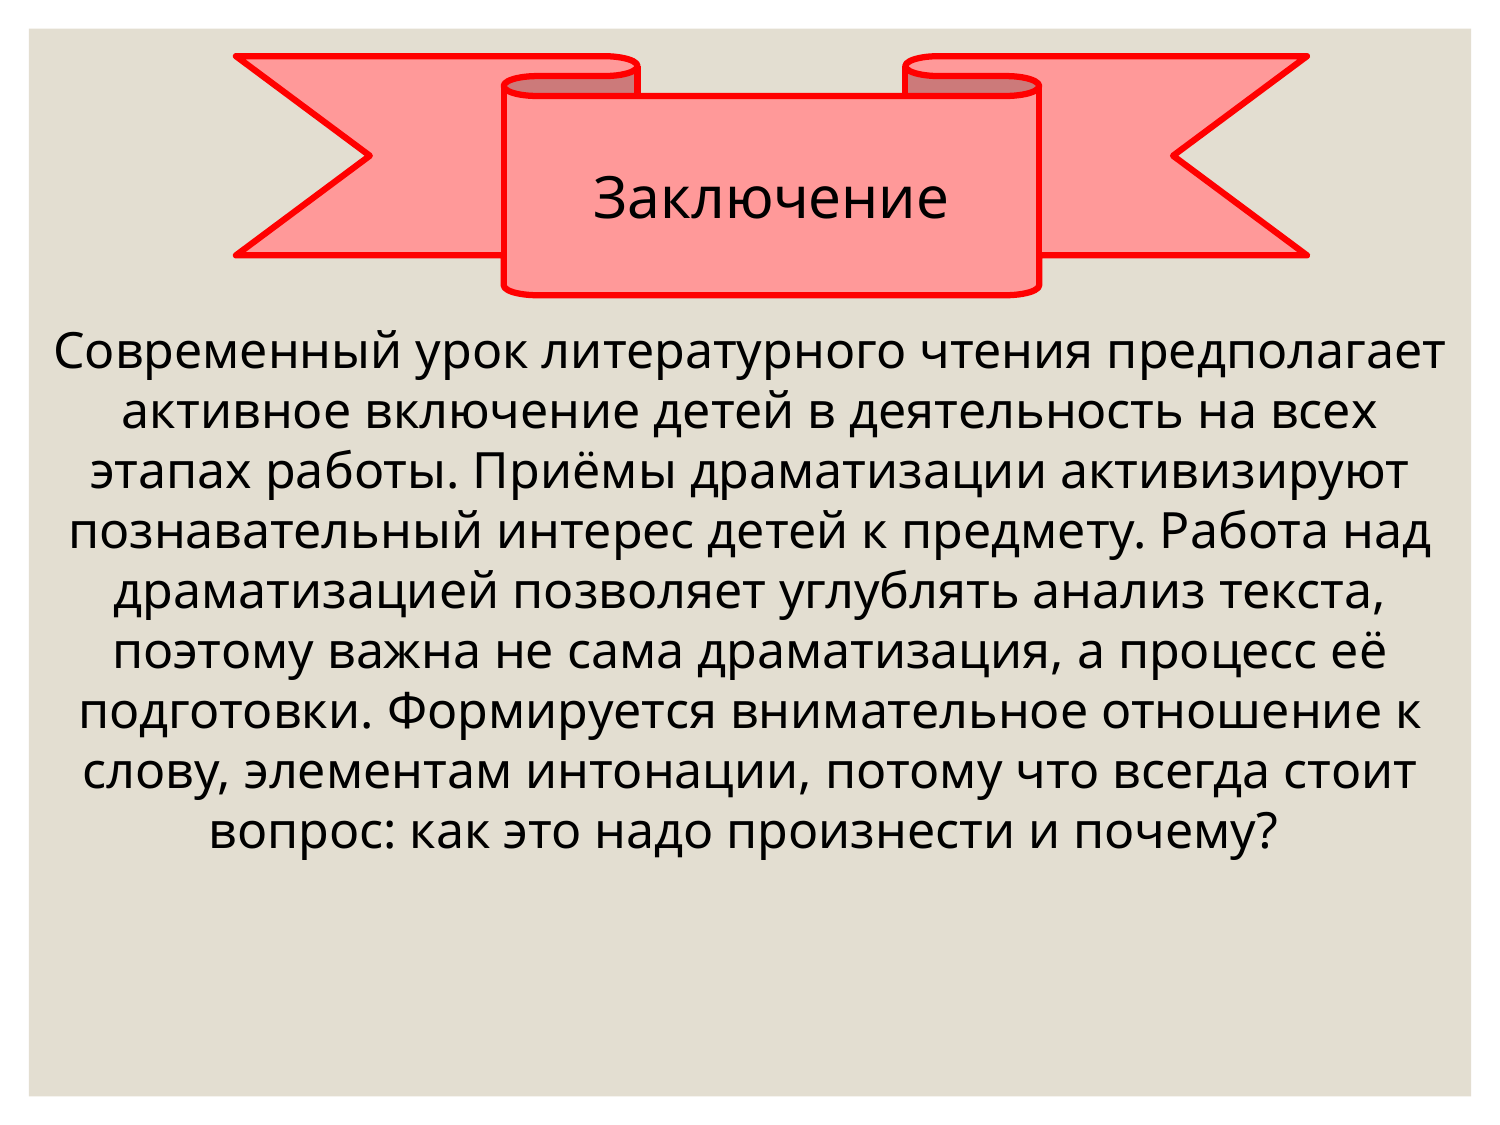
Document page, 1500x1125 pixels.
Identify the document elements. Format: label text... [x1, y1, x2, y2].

text_box Заключение [234, 55, 1308, 297]
text_box Современный урок литературного чтения предполагает активное включение детей в деятельность на всех этапах работы. Приёмы драматизации активизируют познавательный интерес детей к предмету. Работа над драматизацией позволяет углублять анализ текста, поэтому важна не сама драматизация, а процесс её подготовки. Формируется внимательное отношение к слову, элементам интонации, потому что всегда стоит вопрос: как это надо произнести и почему? [35, 310, 1465, 956]
